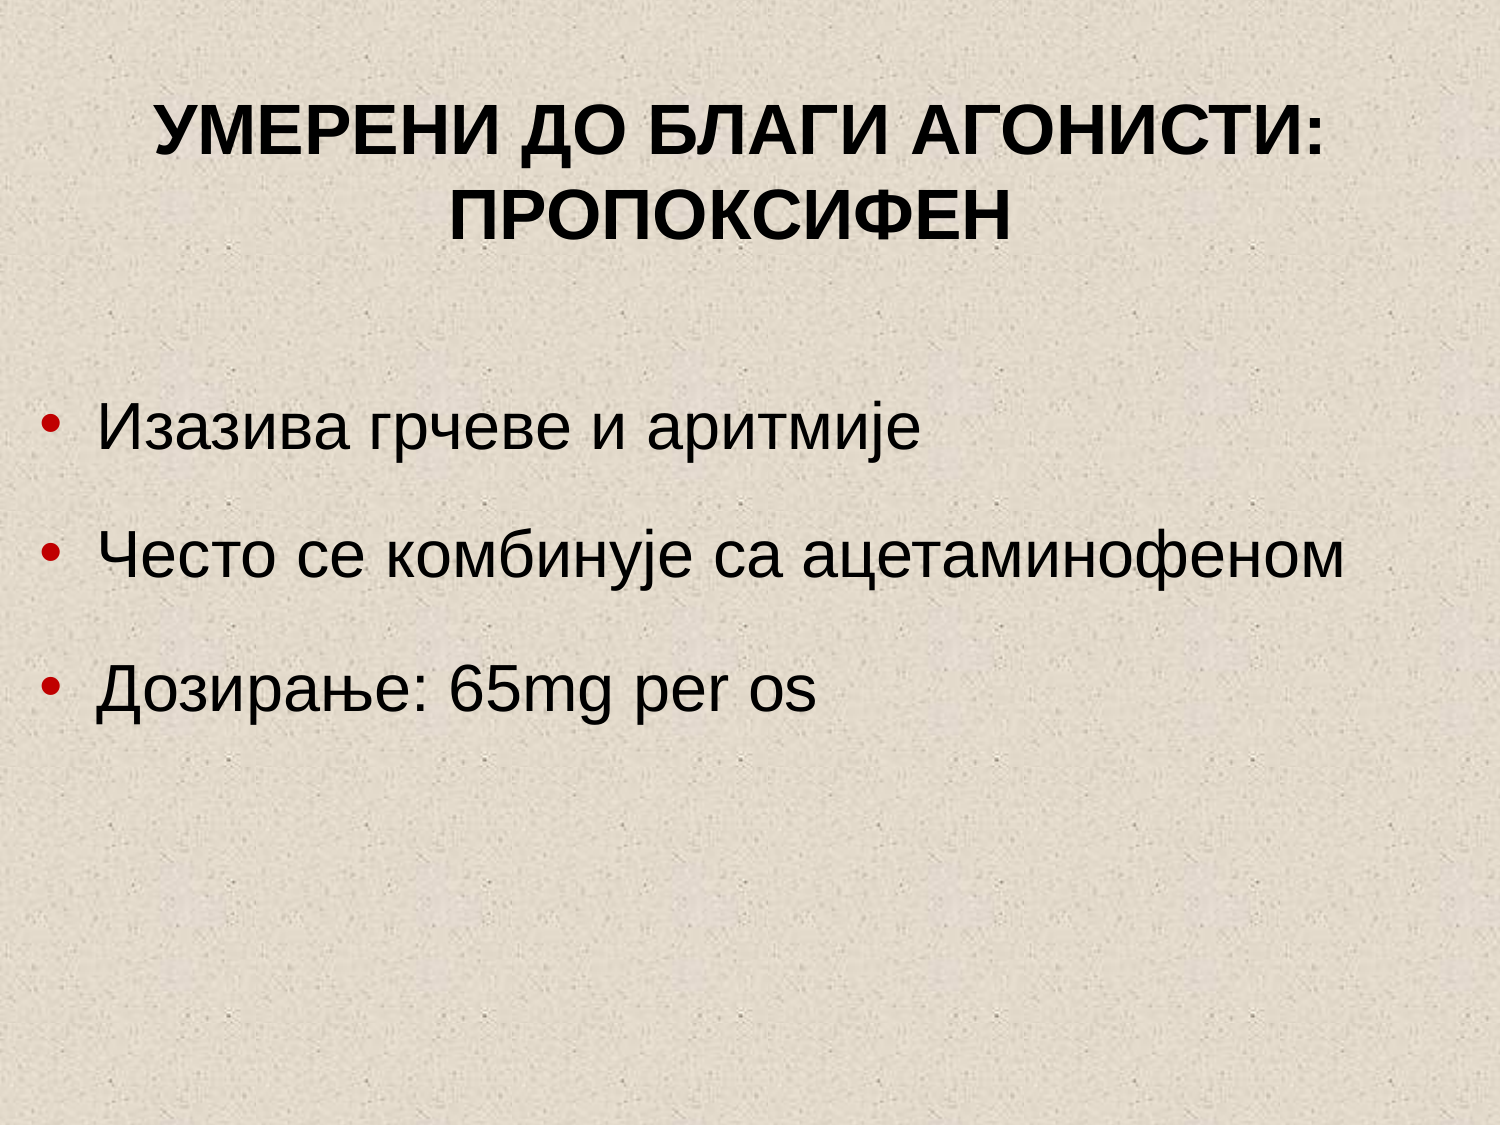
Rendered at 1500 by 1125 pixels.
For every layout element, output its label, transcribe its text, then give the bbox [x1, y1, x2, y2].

picture [0, 0, 1500, 1125]
title УМЕРЕНИ ДО БЛАГИ АГОНИСТИ: ПРОПОКСИФЕН [0, 75, 1463, 263]
list Изазива грчеве и аритмије Често се комбинује са ацетаминофеном Дозирање: 65mg per os [24, 375, 1500, 1125]
